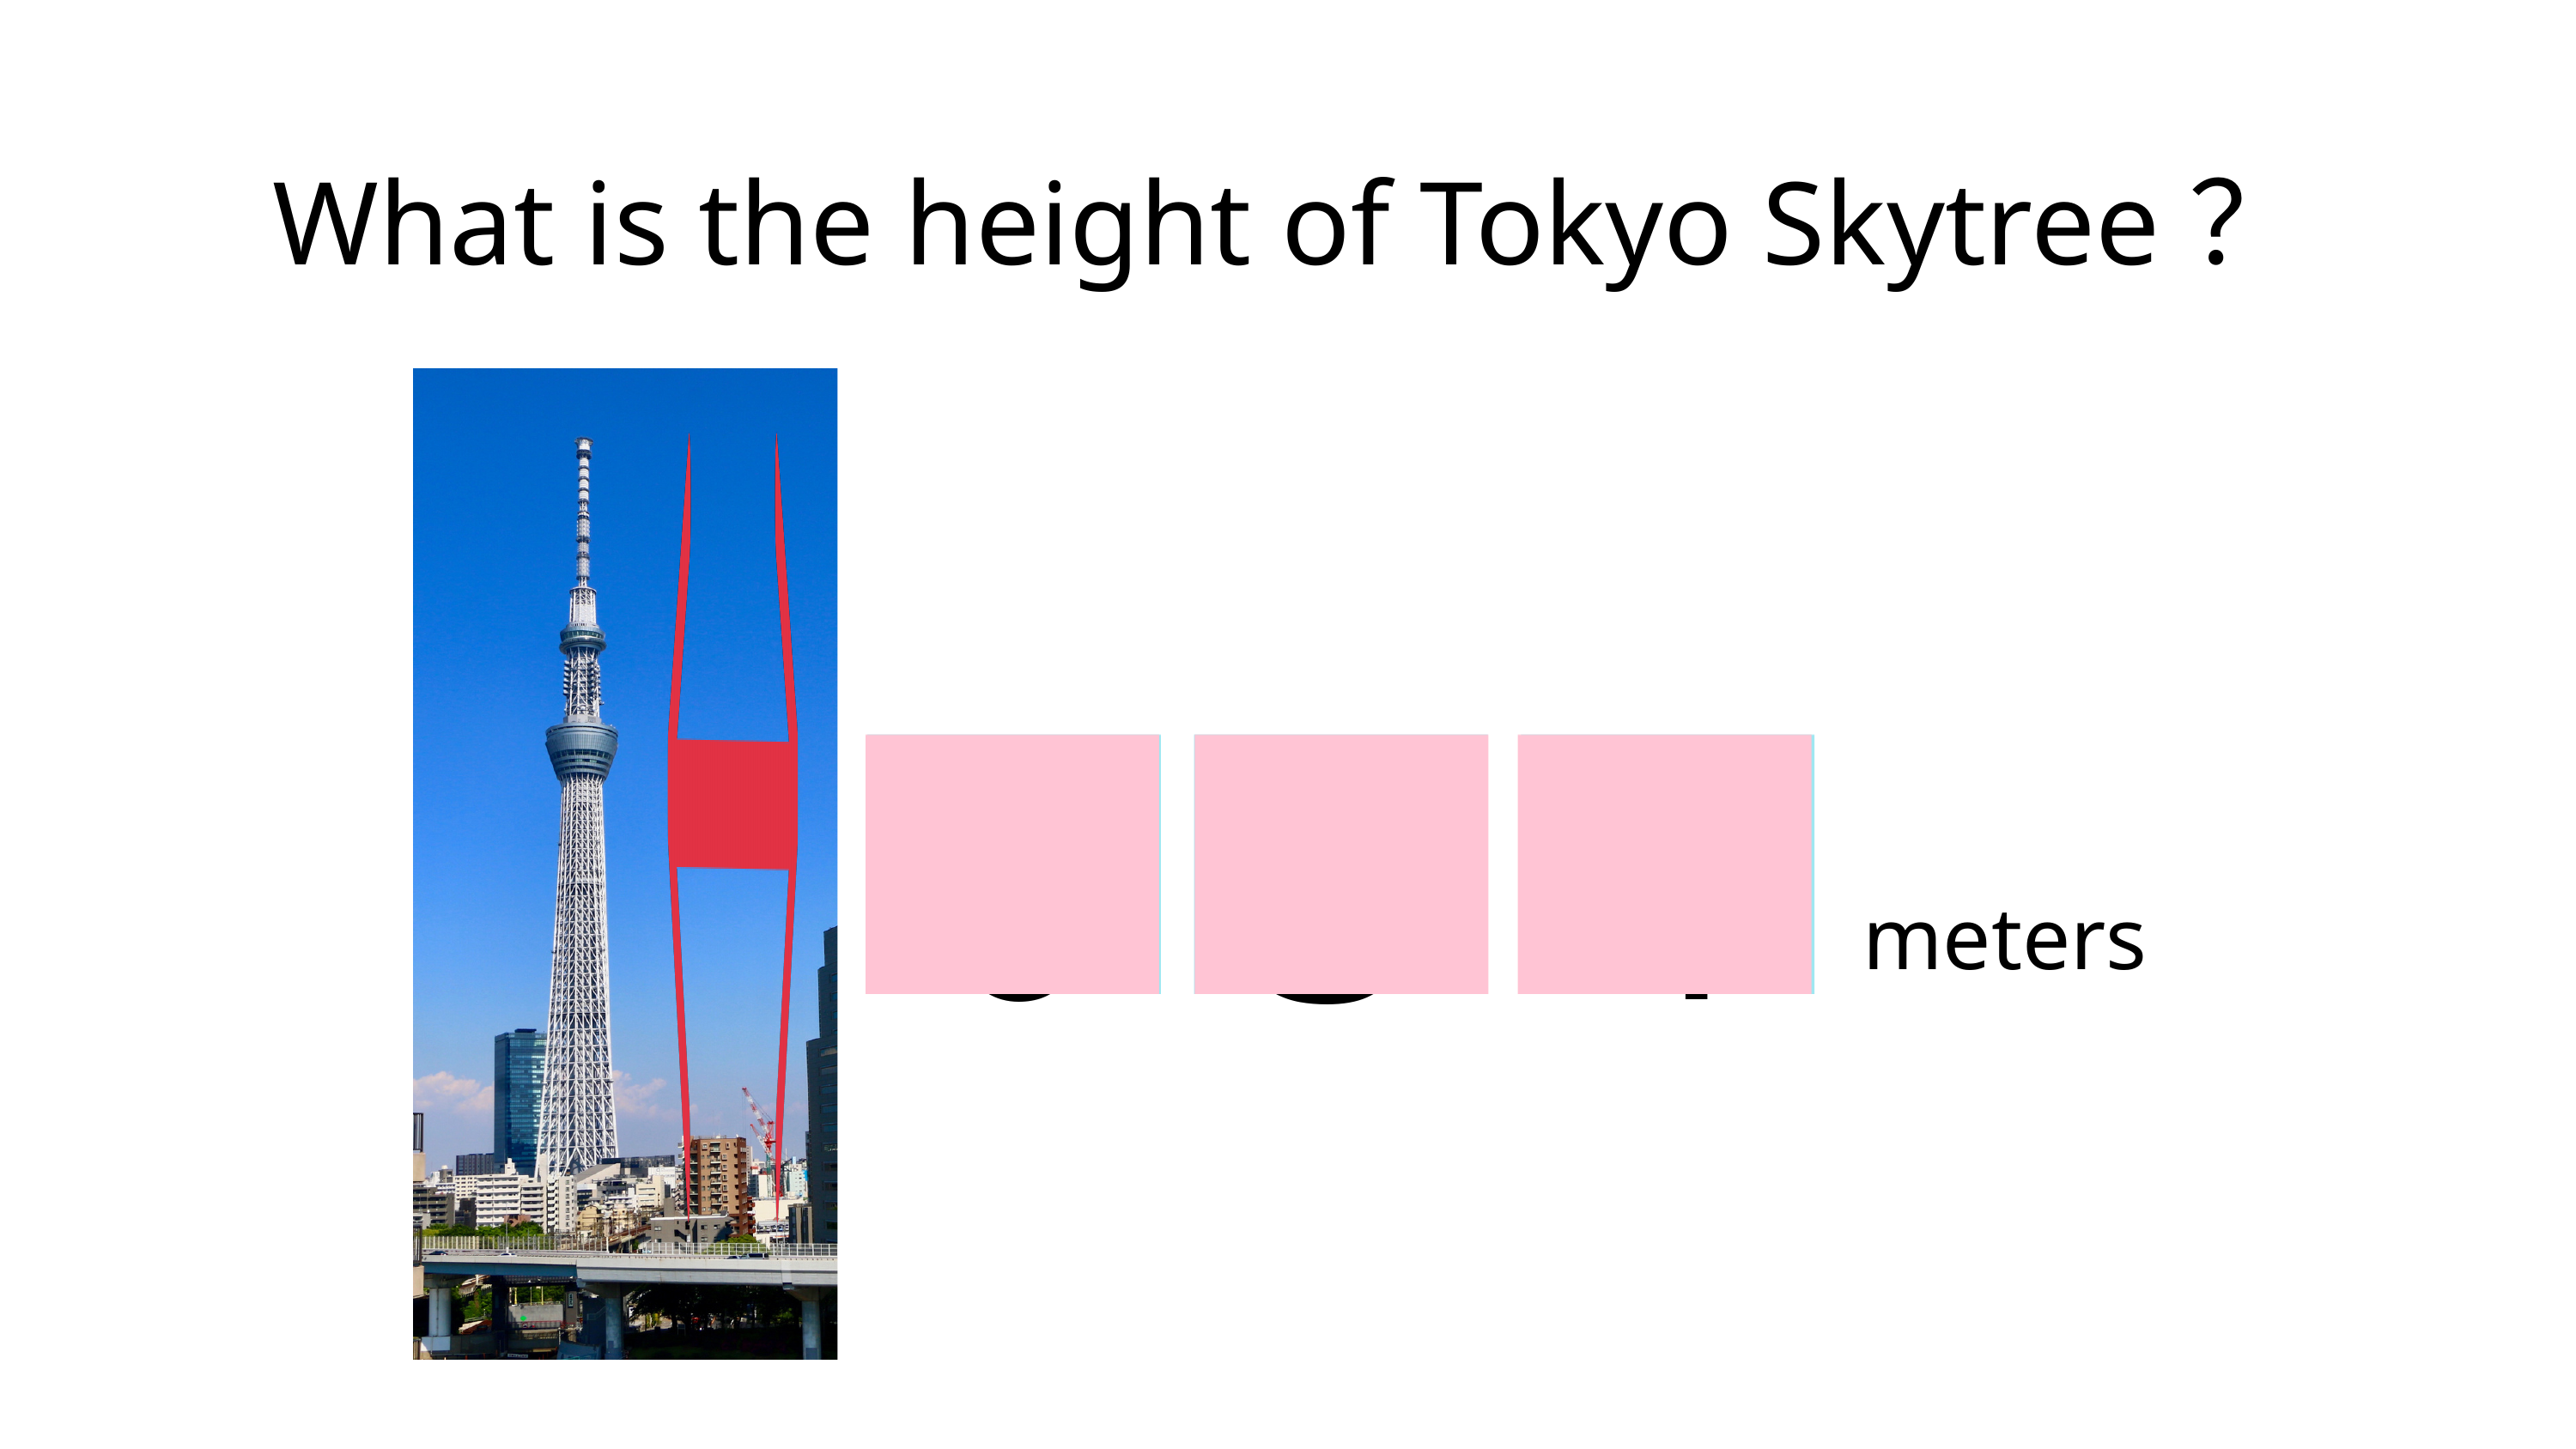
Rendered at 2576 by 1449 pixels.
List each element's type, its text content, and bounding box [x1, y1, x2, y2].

text_box [413, 368, 838, 1360]
text_box [667, 424, 799, 1225]
text_box 4 [1519, 690, 1814, 1052]
text_box 6 [869, 690, 1163, 1052]
text_box [866, 734, 1159, 994]
text_box [1194, 734, 1489, 994]
text_box [1517, 734, 1812, 994]
text_box meters [1847, 866, 2163, 987]
text_box 3 [1192, 693, 1486, 1054]
text_box What is the height of Tokyo Skytree？ [0, 127, 2576, 288]
